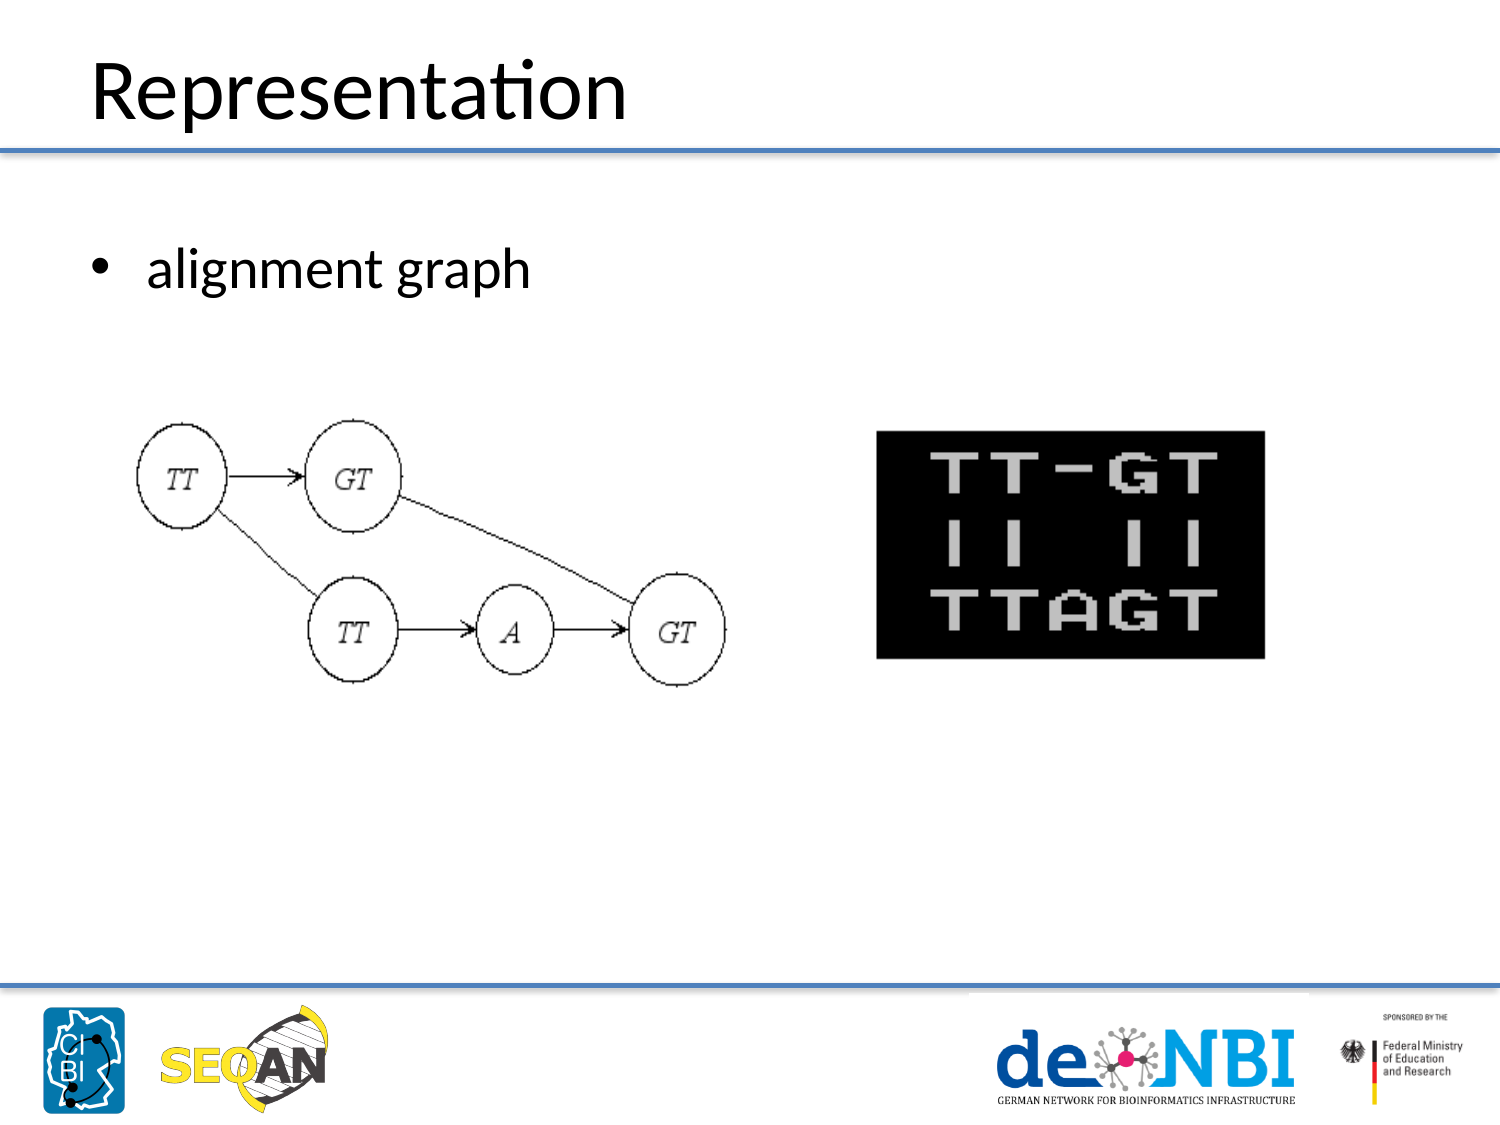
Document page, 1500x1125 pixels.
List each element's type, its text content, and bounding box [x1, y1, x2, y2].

picture [969, 993, 1309, 1122]
title Representation [75, 25, 1425, 145]
picture [48, 1010, 120, 1109]
list alignment graph [75, 222, 1425, 888]
picture [125, 410, 1347, 695]
picture [141, 1002, 332, 1121]
